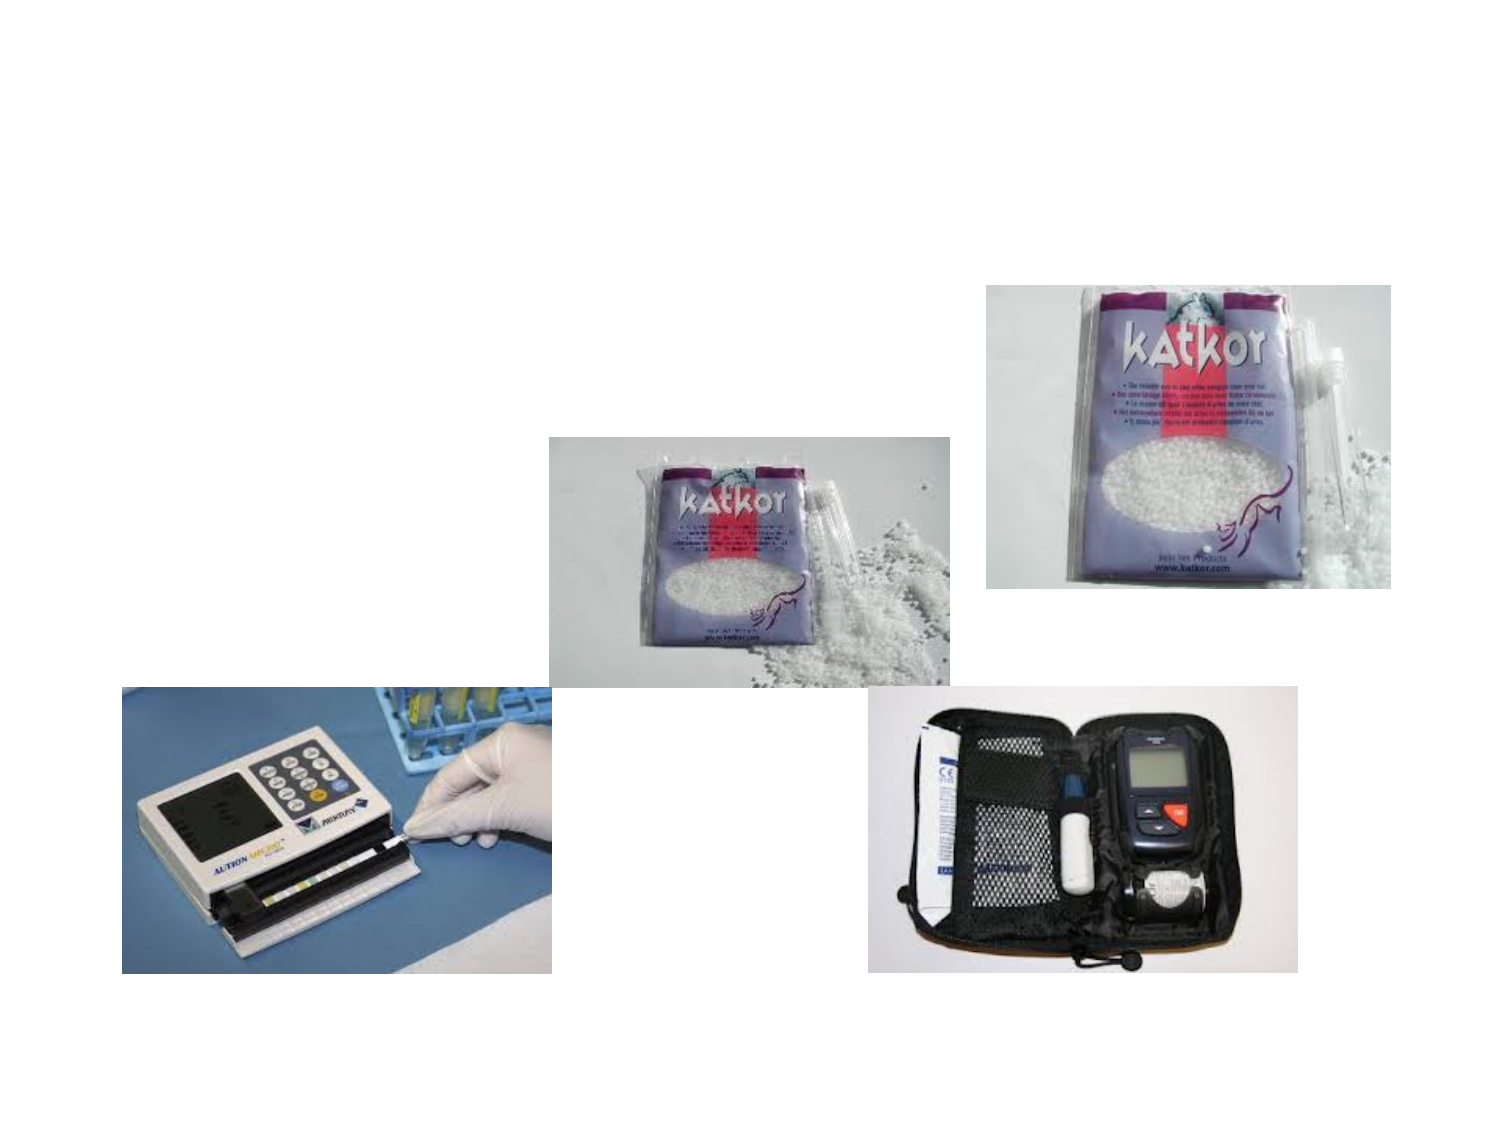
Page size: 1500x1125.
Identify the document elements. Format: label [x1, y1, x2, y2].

picture [985, 285, 1392, 590]
picture [121, 437, 1298, 974]
